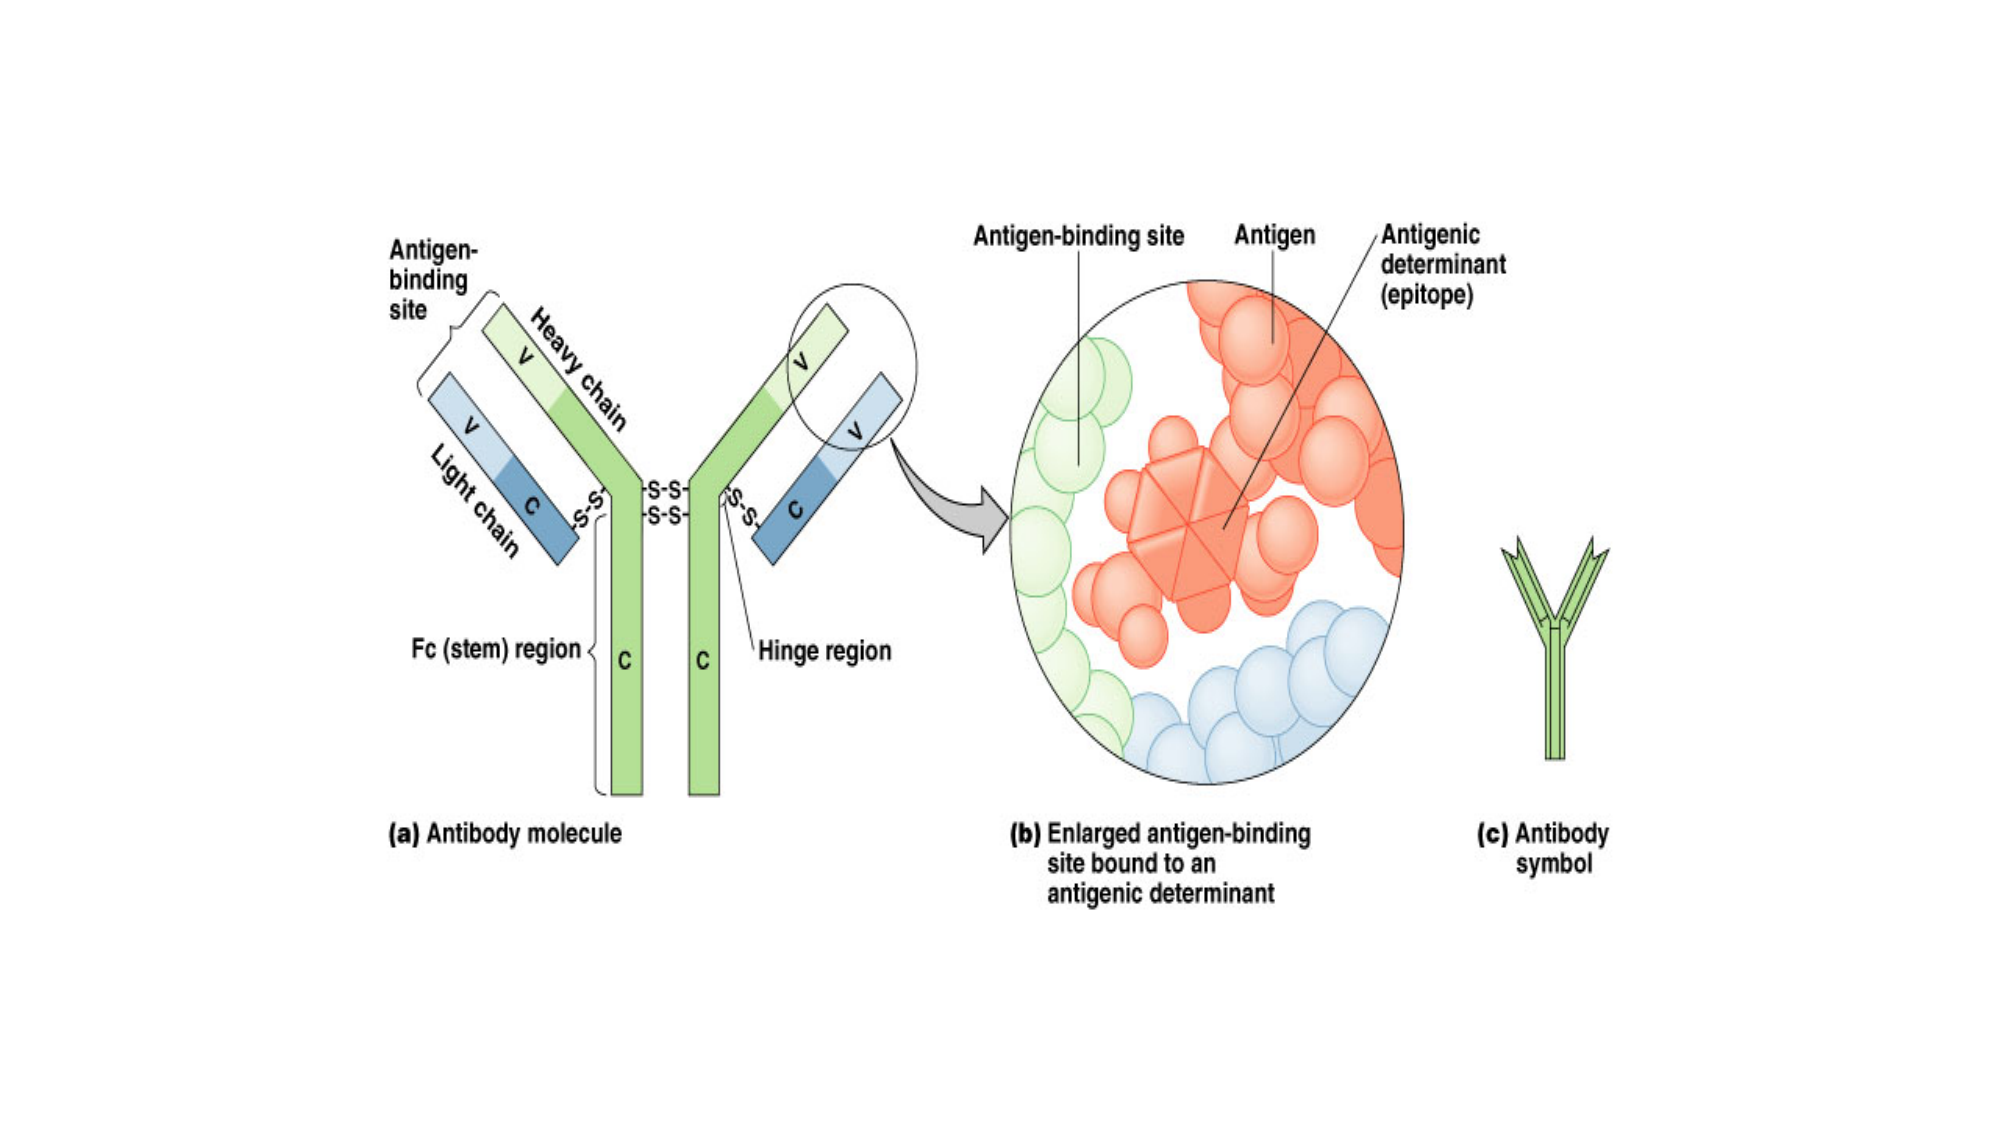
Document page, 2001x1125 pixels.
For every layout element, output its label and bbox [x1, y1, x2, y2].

picture [374, 206, 1625, 919]
